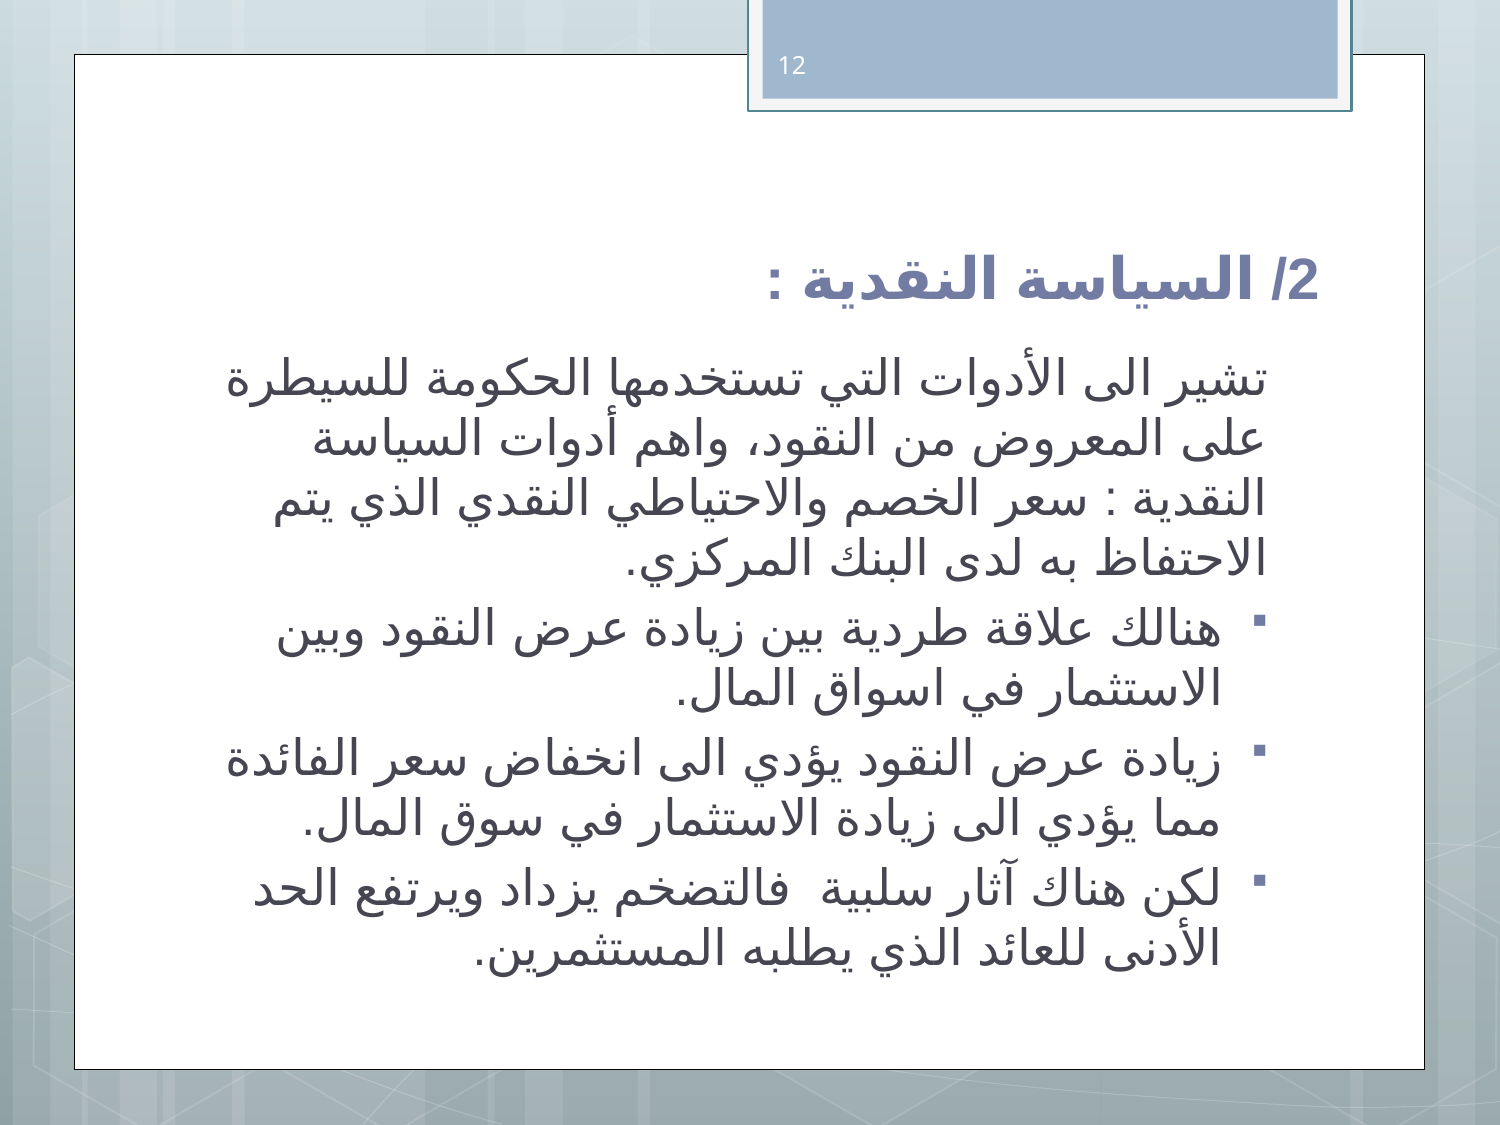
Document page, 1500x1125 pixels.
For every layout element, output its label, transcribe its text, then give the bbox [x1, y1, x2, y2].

list تشير الى الأدوات التي تستخدمها الحكومة للسيطرة على المعروض من النقود، واهم أدوات السياسة النقدية : سعر الخصم والاحتياطي النقدي الذي يتم الاحتفاظ به لدى البنك المركزي. هنالك علاقة طردية بين زيادة عرض النقود وبين الاستثمار في اسواق المال. زيادة عرض النقود يؤدي الى انخفاض سعر الفائدة مما يؤدي الى زيادة الاستثمار في سوق المال. لكن هناك آثار سلبية فالتضخم يزداد ويرتفع الحد الأدنى للعائد الذي يطلبه المستثمرين. [183, 338, 1295, 914]
slide_number 12 [762, 36, 982, 97]
title 2/ السياسة النقدية : [183, 208, 1336, 319]
